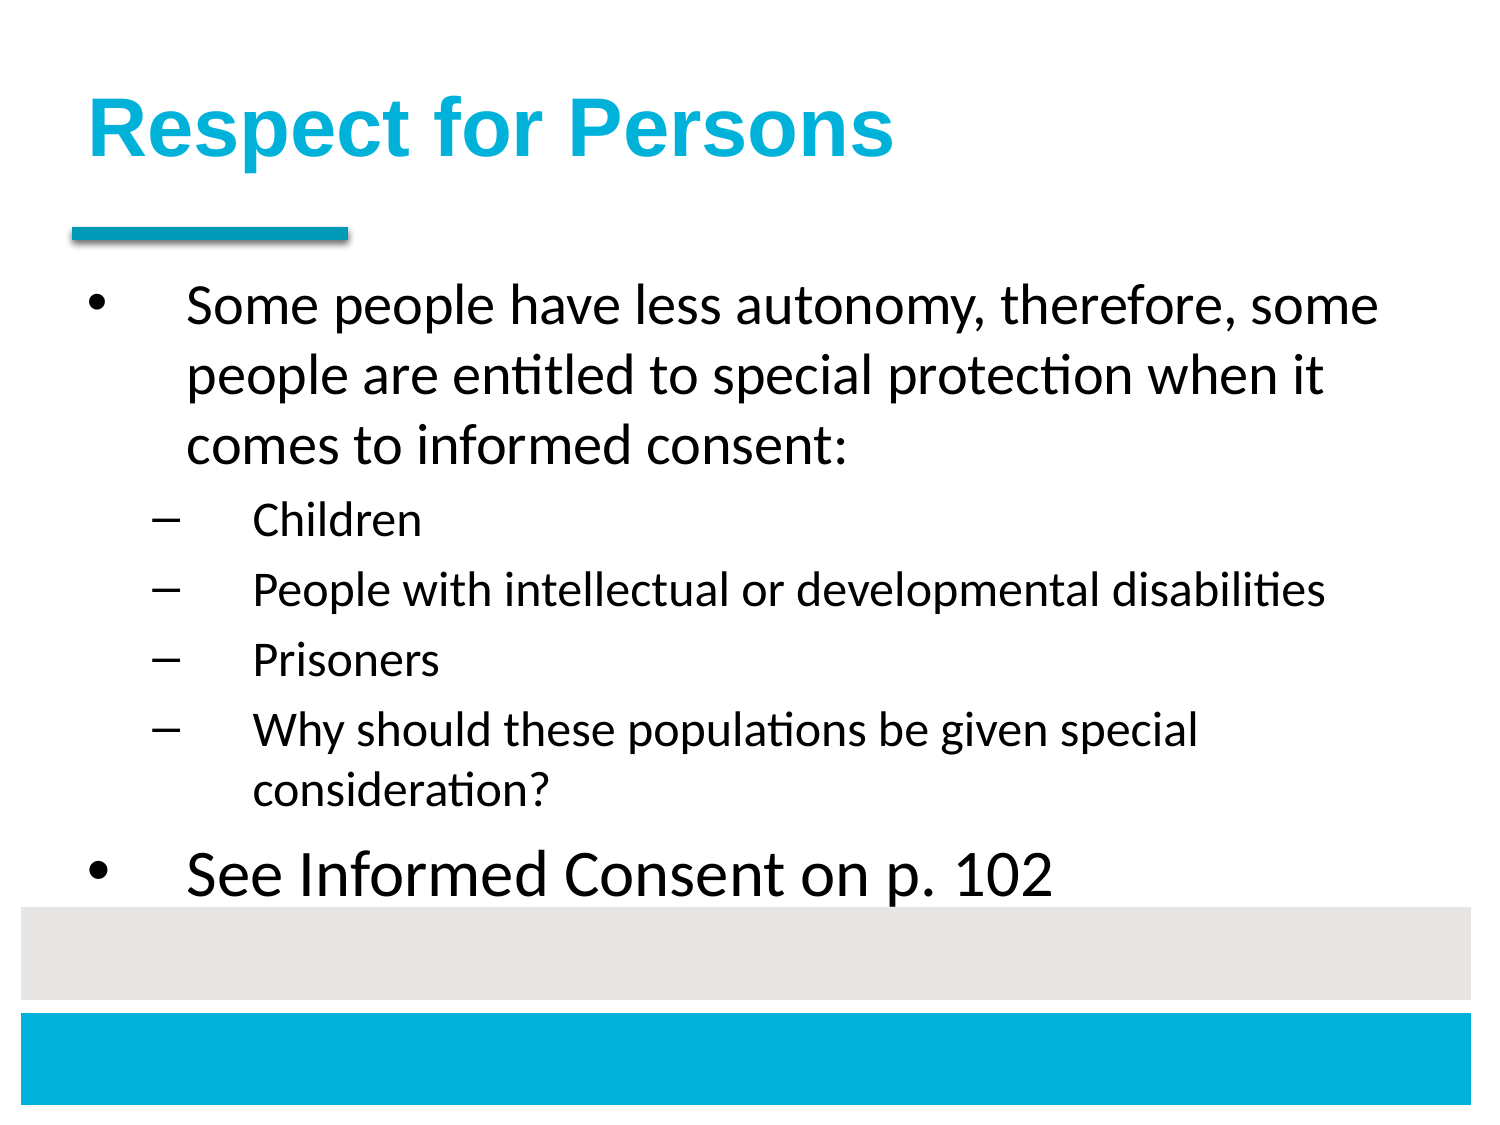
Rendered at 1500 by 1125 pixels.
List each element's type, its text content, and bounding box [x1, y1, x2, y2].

title Respect for Persons [72, 29, 1423, 218]
list Some people have less autonomy, therefore, some people are entitled to special protection when it comes to informed consent: Children People with intellectual or developmental disabilities Prisoners Why should these populations be given special consideration? See Informed Consent on p. 102 [72, 259, 1423, 858]
